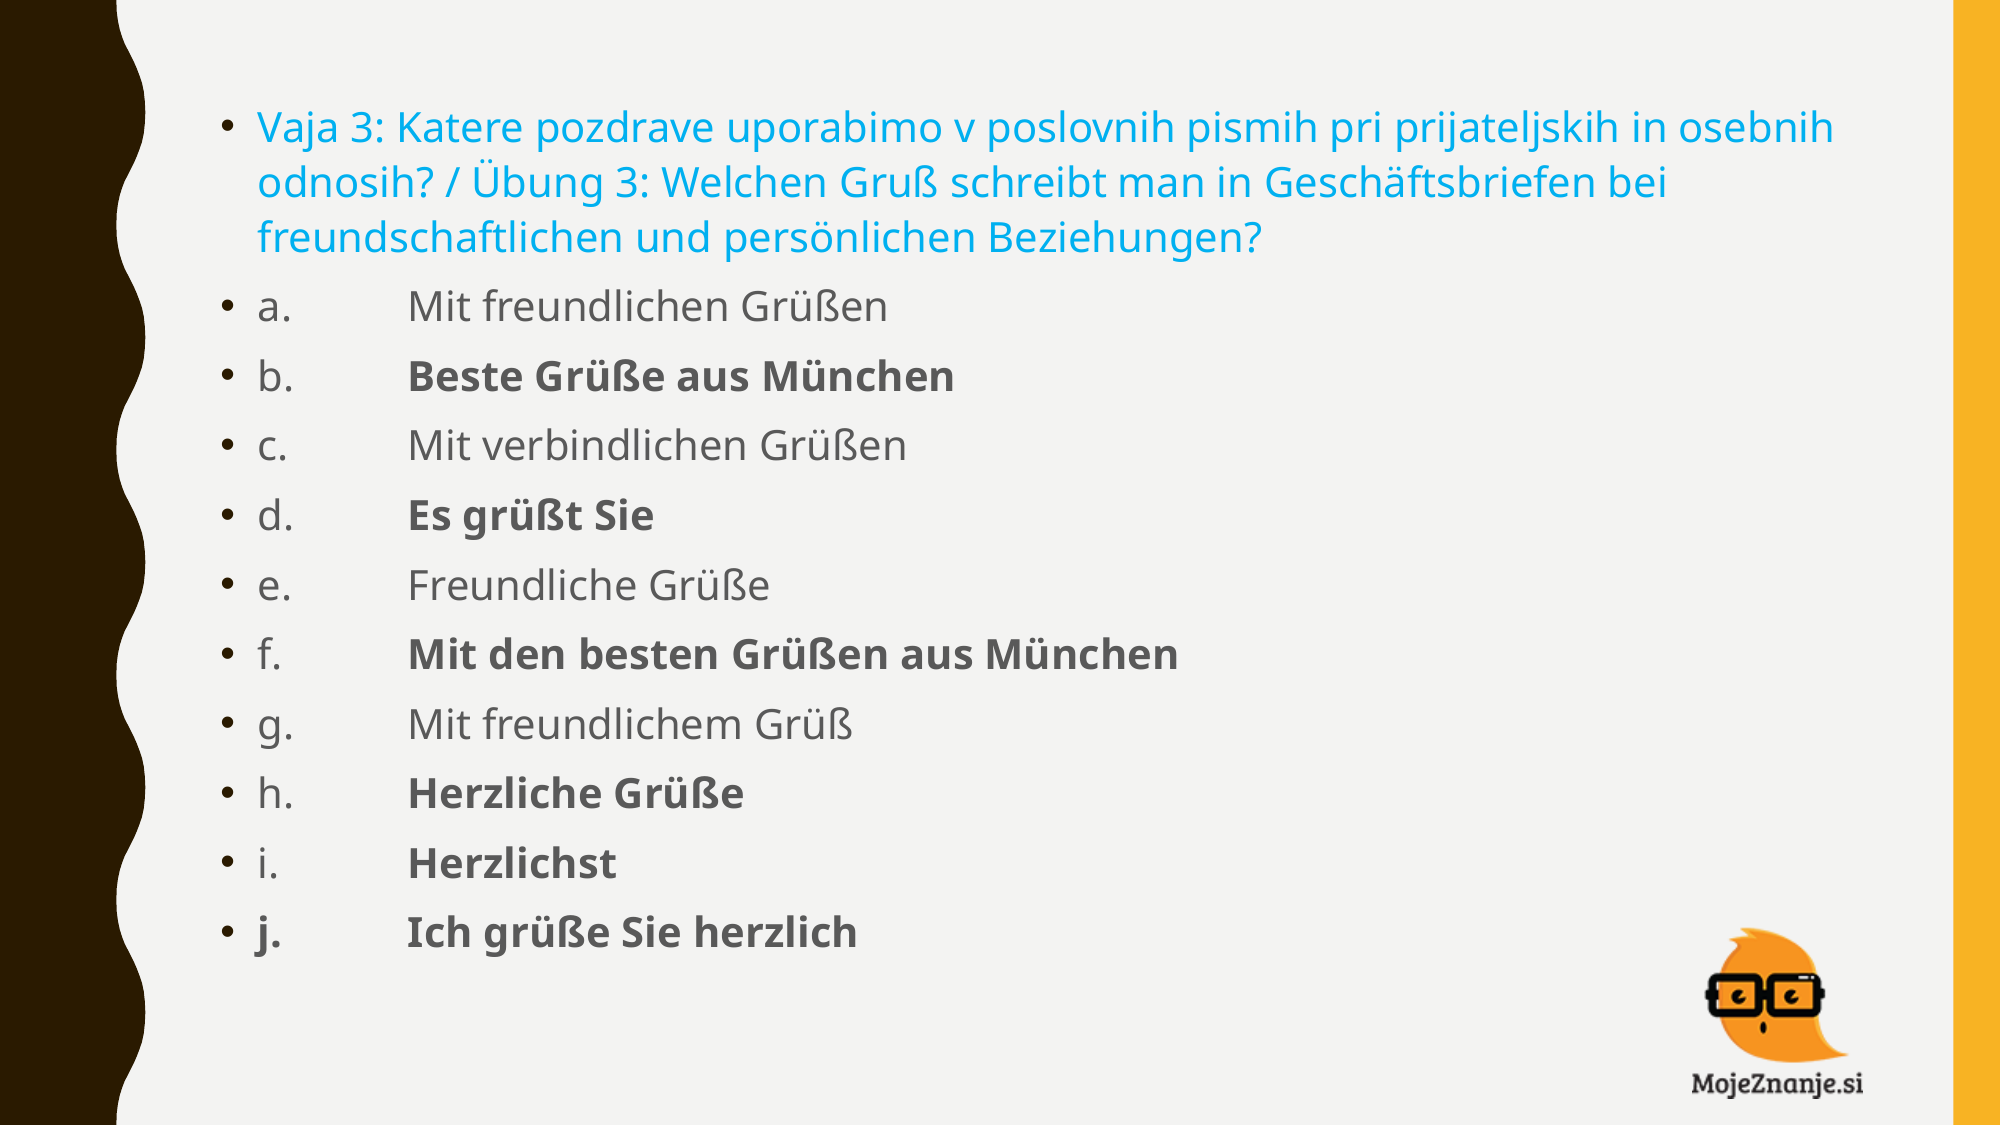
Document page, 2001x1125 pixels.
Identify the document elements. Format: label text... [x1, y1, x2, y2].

picture [1692, 965, 1863, 1099]
list Vaja 3: Katere pozdrave uporabimo v poslovnih pismih pri prijateljskih in osebnih odnosih? / Übung 3: Welchen Gruß schreibt man in Geschäftsbriefen bei freundschaftlichen und persönlichen Beziehungen? a. Mit freundlichen Grüßen b. Beste Grüße aus München c. Mit verbindlichen Grüßen d. Es grüßt Sie e. Freundliche Grüße f. Mit den besten Grüßen aus München g. Mit freundlichem Grüß h. Herzliche Grüße i. Herzlichst j. Ich grüße Sie herzlich [205, 88, 1875, 965]
